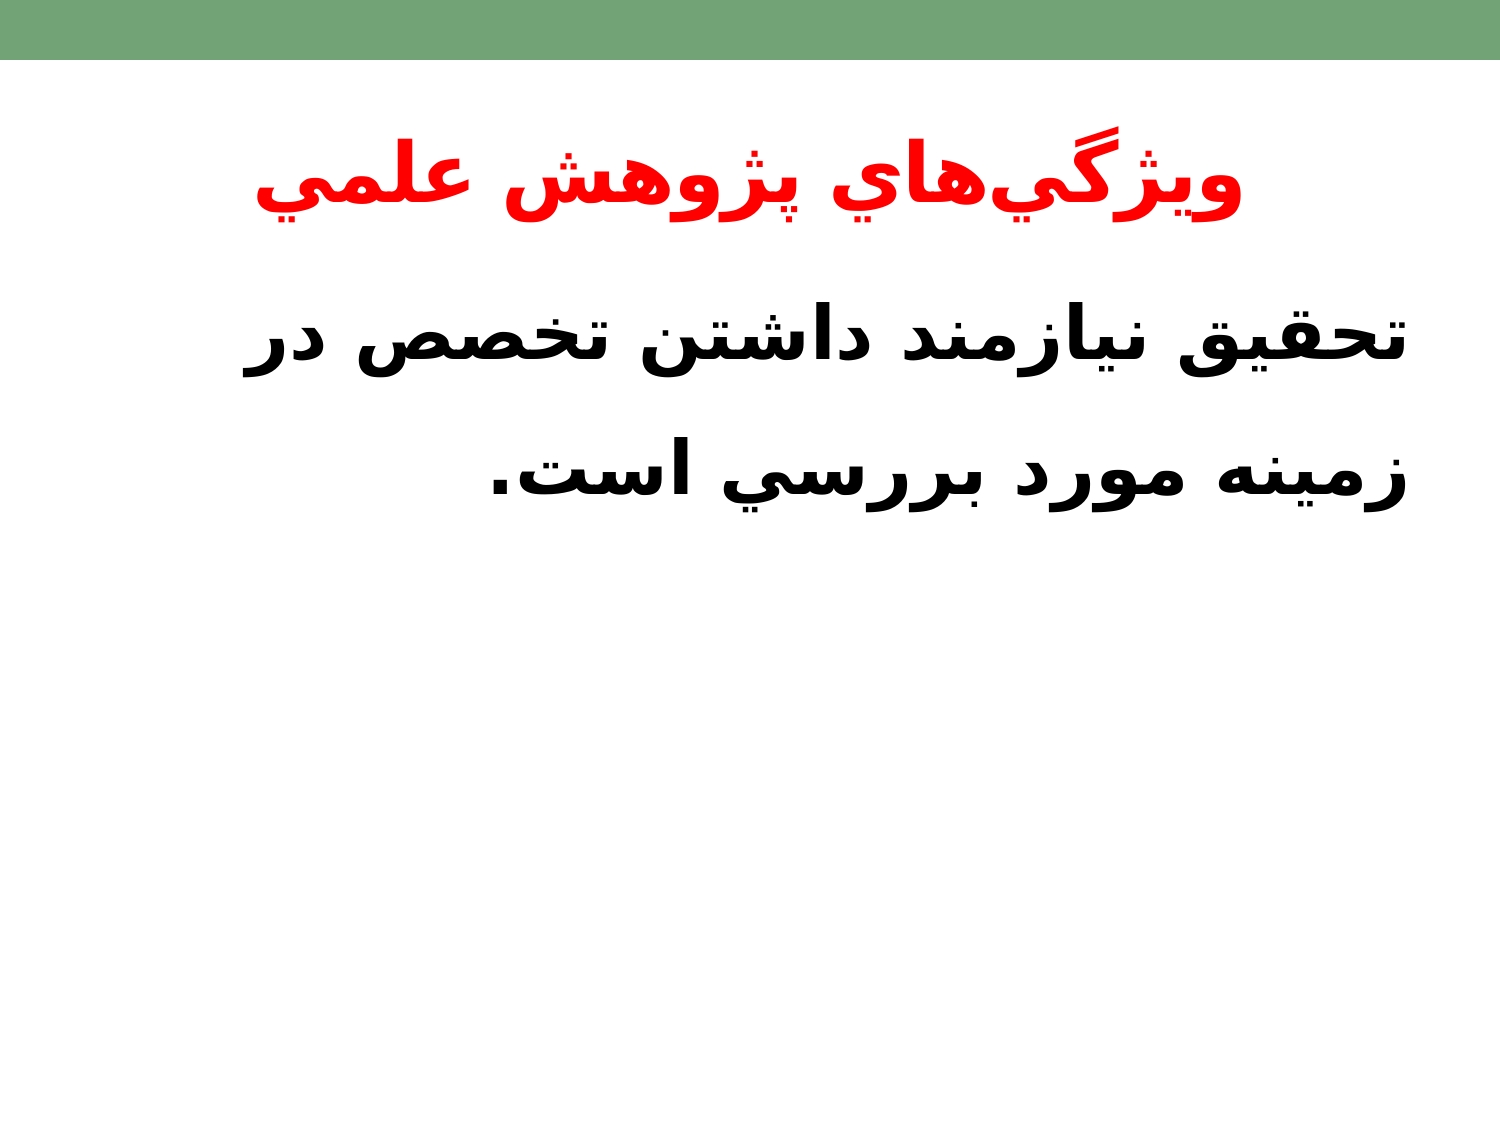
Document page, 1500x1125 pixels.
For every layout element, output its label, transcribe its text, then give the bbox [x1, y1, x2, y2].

list تحقيق نيازمند داشتن تخصص در زمينه مورد بررسي است. [76, 231, 1427, 1059]
title ويژگي‌هاي پژوهش علمي [75, 87, 1425, 250]
